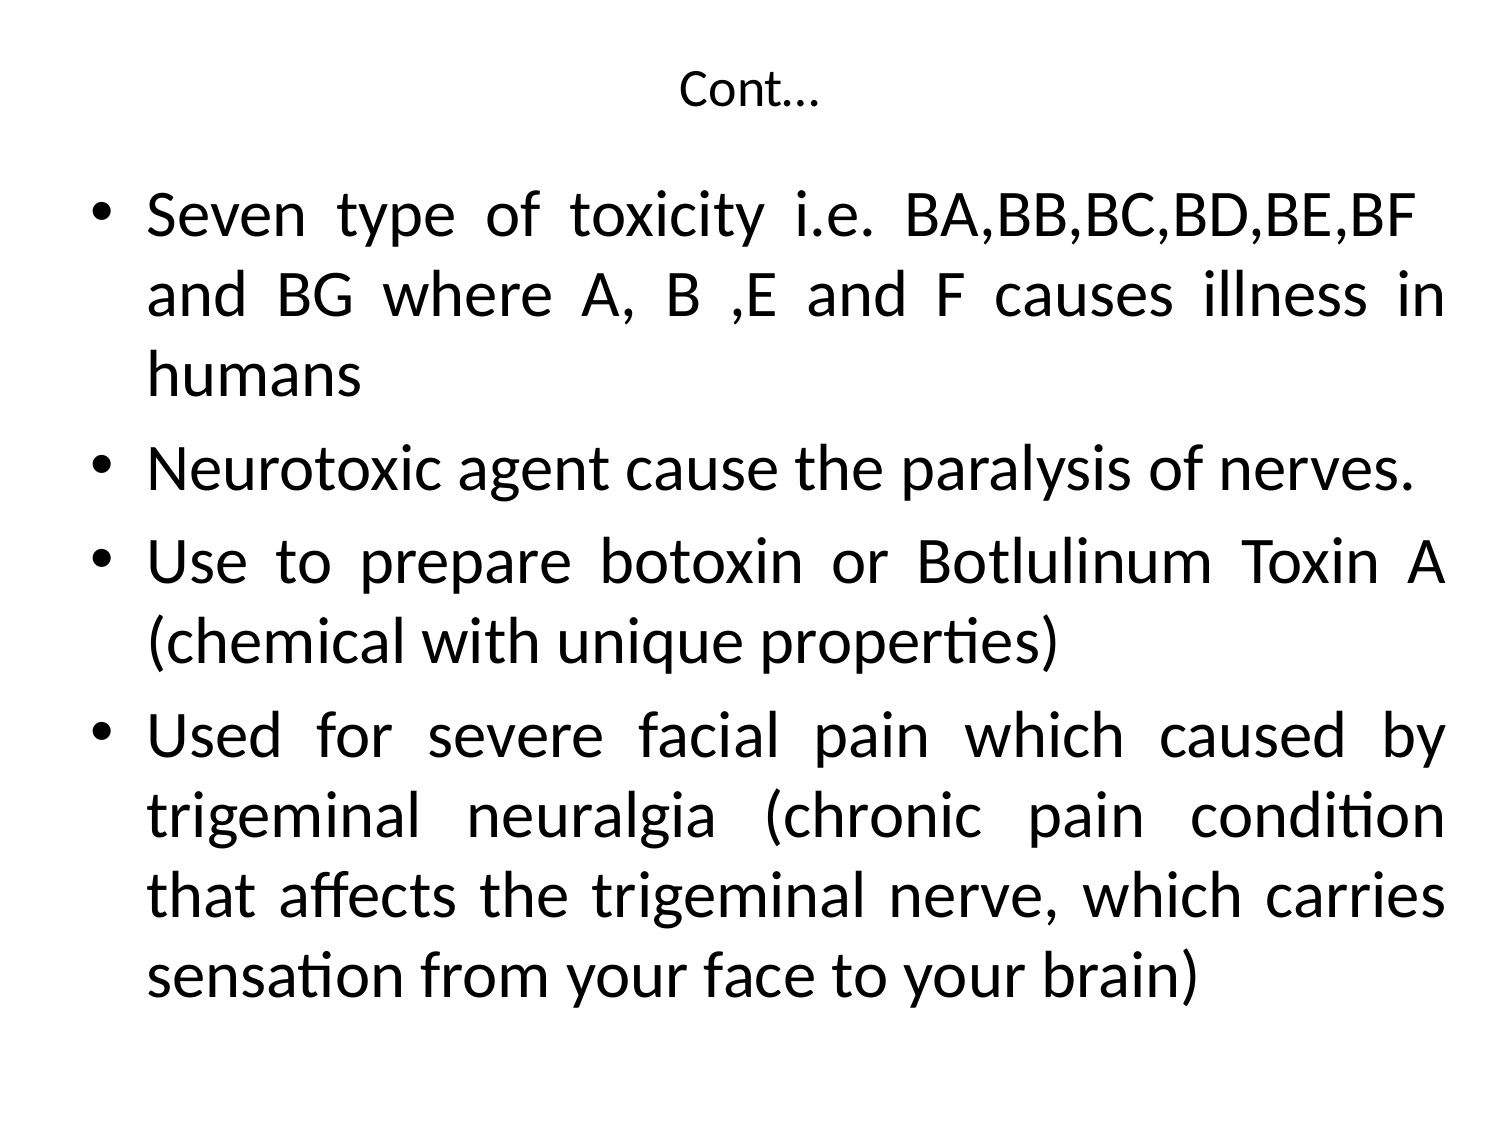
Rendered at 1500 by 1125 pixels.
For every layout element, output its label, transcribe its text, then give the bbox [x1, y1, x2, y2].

list Seven type of toxicity i.e. BA,BB,BC,BD,BE,BF and BG where A, B ,E and F causes illness in humans Neurotoxic agent cause the paralysis of nerves. Use to prepare botoxin or Botlulinum Toxin A (chemical with unique properties) Used for severe facial pain which caused by trigeminal neuralgia (chronic pain condition that affects the trigeminal nerve, which carries sensation from your face to your brain) [75, 162, 1463, 1063]
title Cont… [75, 45, 1425, 125]
